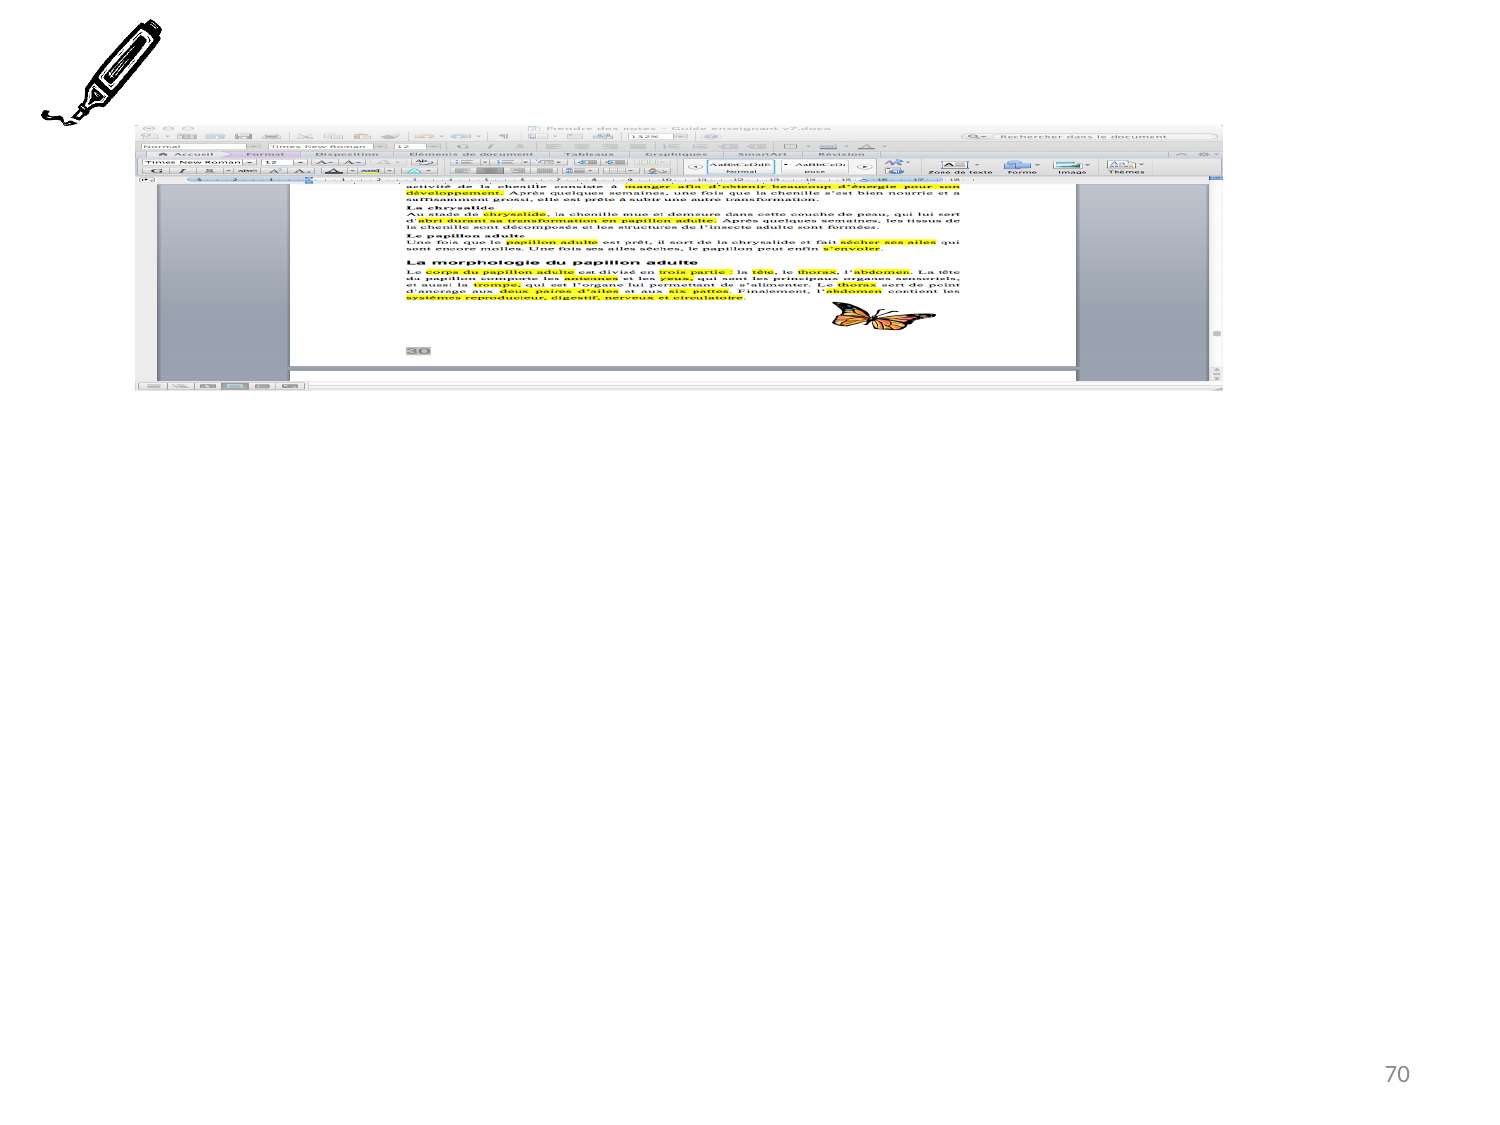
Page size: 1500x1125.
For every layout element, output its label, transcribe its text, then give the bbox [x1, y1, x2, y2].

slide_number 70 [1074, 1042, 1425, 1103]
picture [40, 18, 1223, 391]
